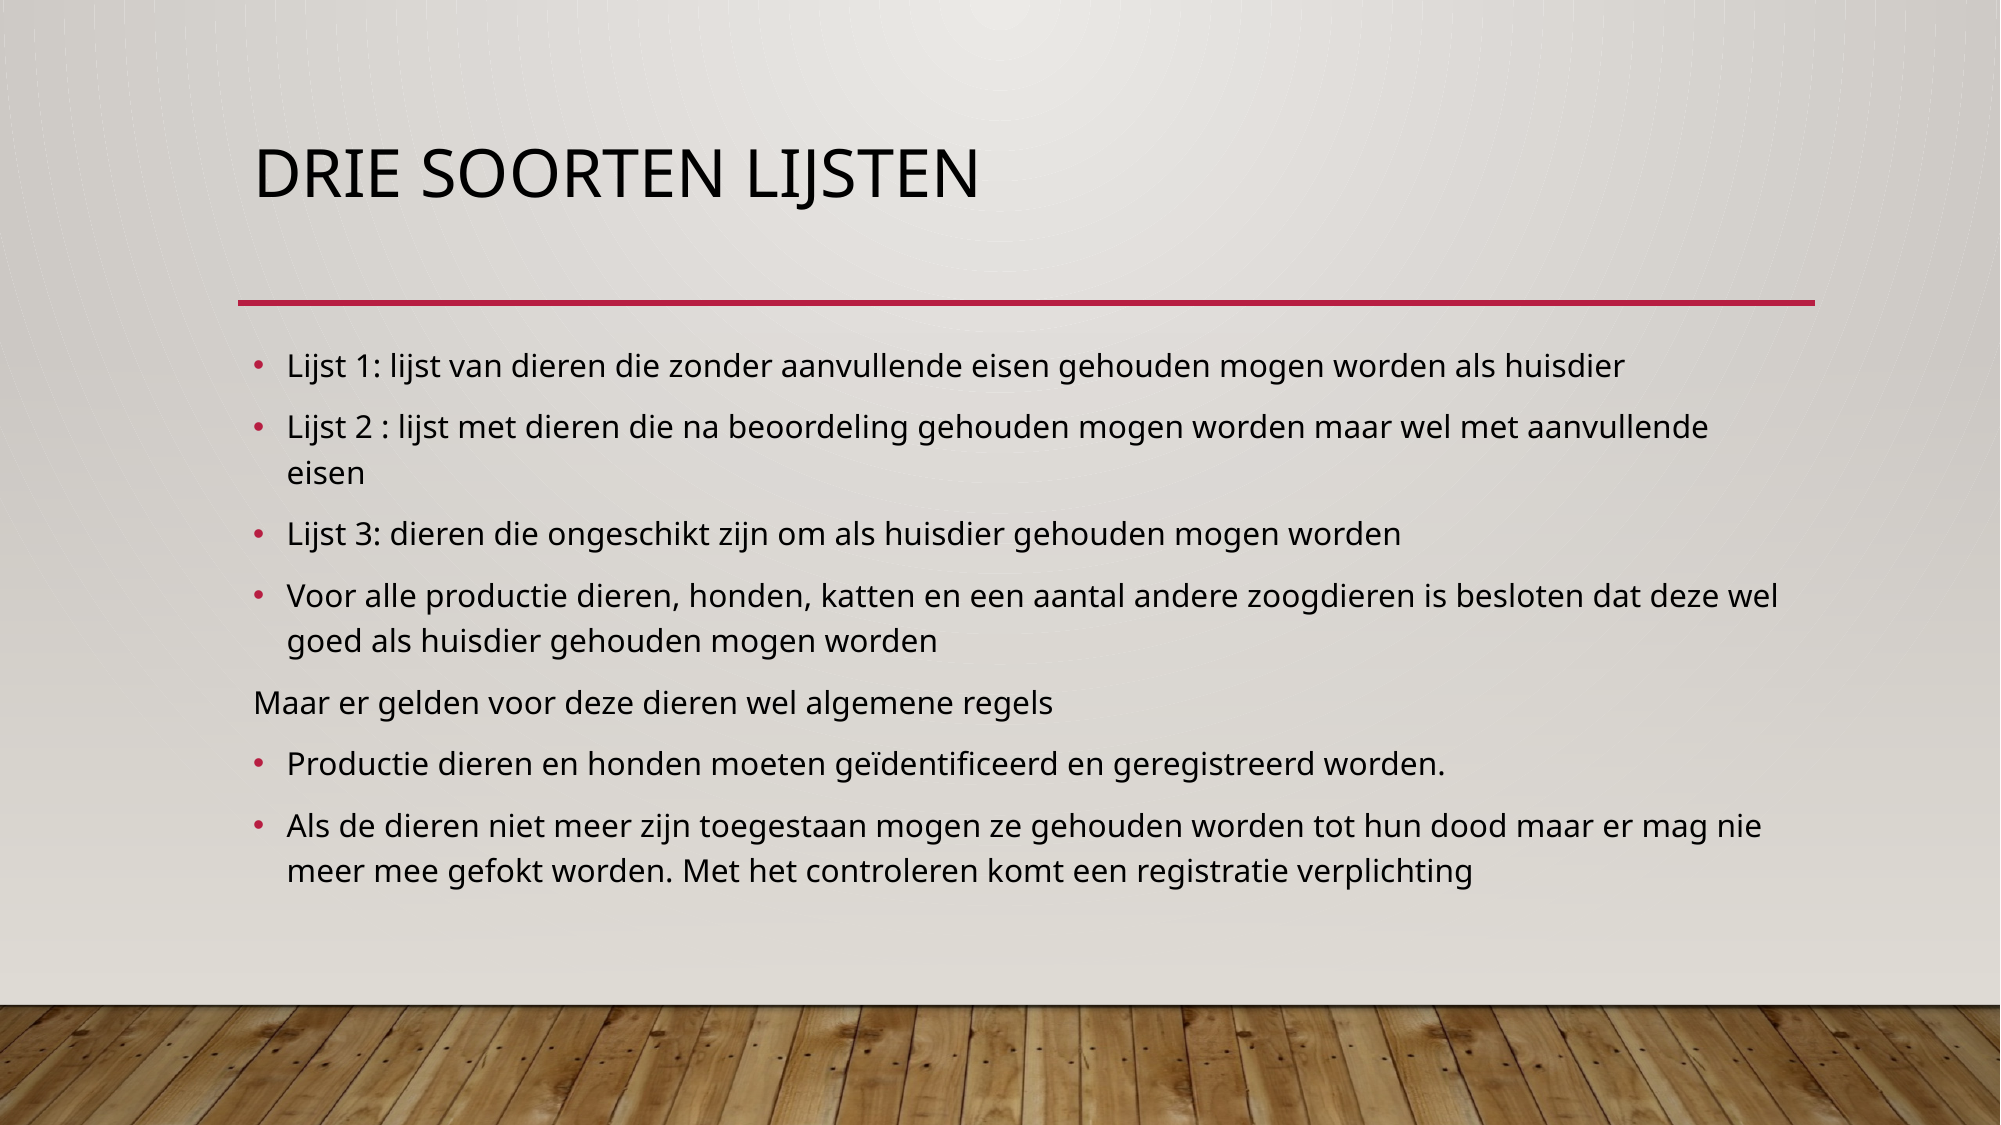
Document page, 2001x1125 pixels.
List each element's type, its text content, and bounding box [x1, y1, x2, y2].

title Drie soorten lijsten [238, 131, 1814, 305]
picture [0, 1005, 2000, 1125]
list Lijst 1: lijst van dieren die zonder aanvullende eisen gehouden mogen worden als huisdier Lijst 2 : lijst met dieren die na beoordeling gehouden mogen worden maar wel met aanvullende eisen Lijst 3: dieren die ongeschikt zijn om als huisdier gehouden mogen worden Voor alle productie dieren, honden, katten en een aantal andere zoogdieren is besloten dat deze wel goed als huisdier gehouden mogen worden Maar er gelden voor deze dieren wel algemene regels Productie dieren en honden moeten geïdentificeerd en geregistreerd worden. Als de dieren niet meer zijn toegestaan mogen ze gehouden worden tot hun dood maar er mag nie meer mee gefokt worden. Met het controleren komt een registratie verplichting [238, 330, 1814, 897]
